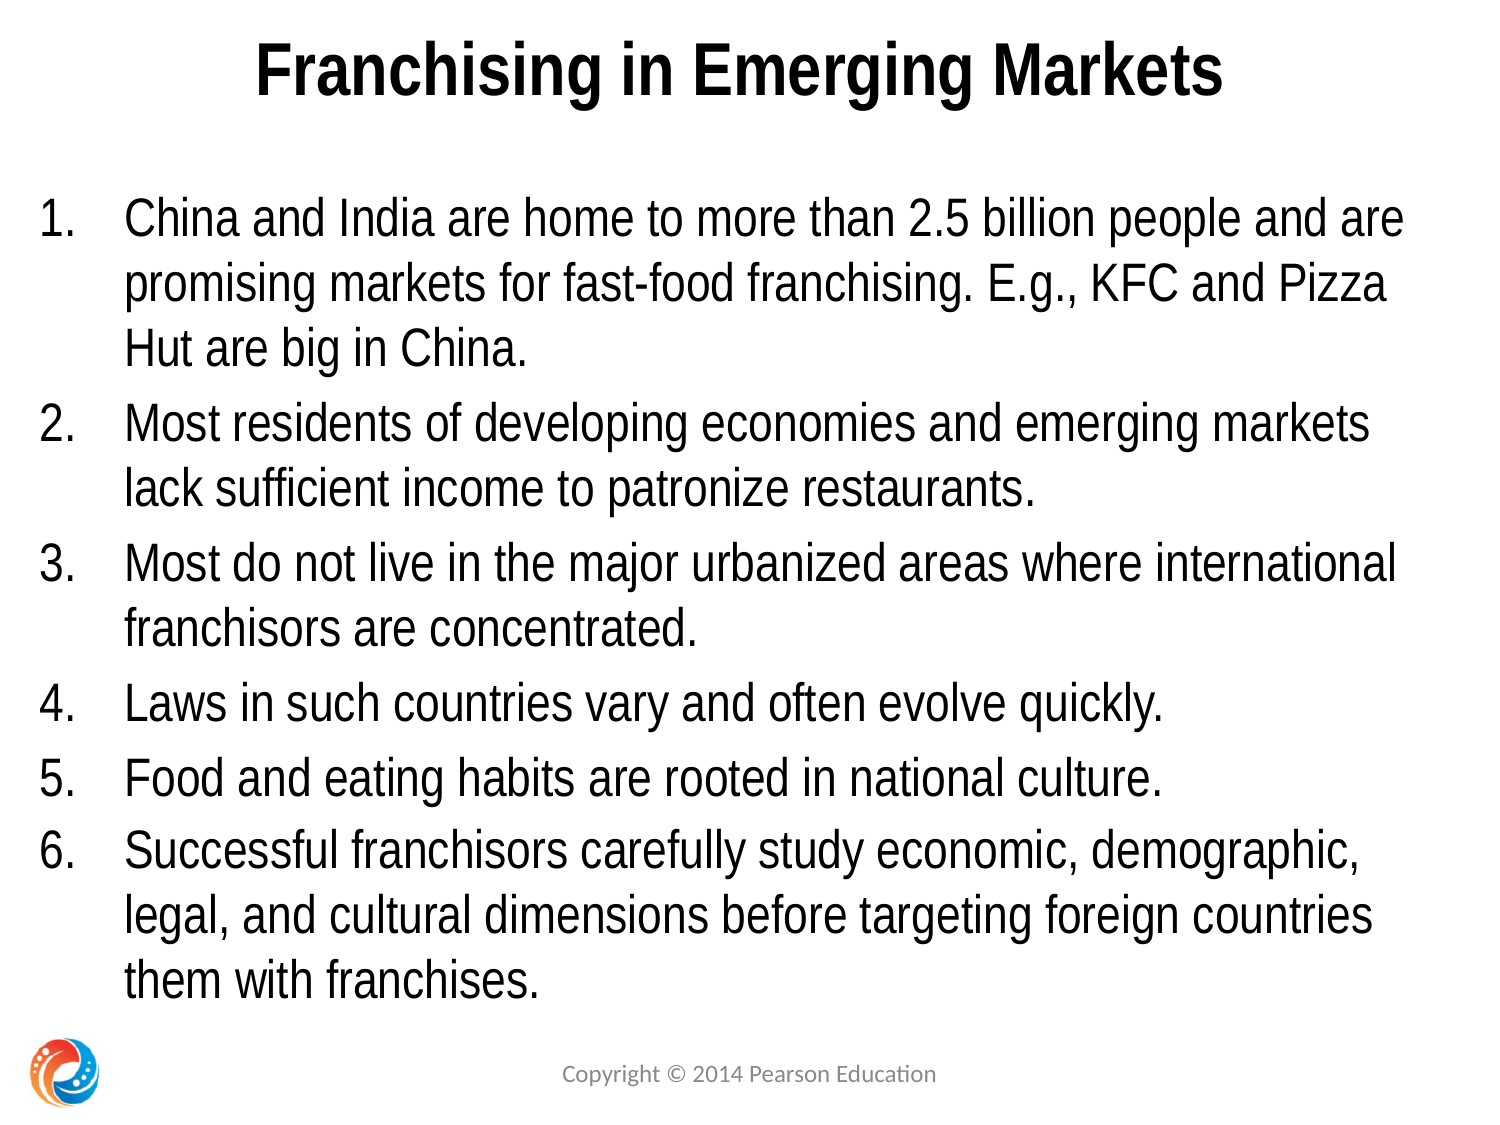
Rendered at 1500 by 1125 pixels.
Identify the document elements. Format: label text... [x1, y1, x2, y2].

picture [23, 1032, 105, 1111]
text_box China and India are home to more than 2.5 billion people and are promising markets for fast-food franchising. E.g., KFC and Pizza Hut are big in China. Most residents of developing economies and emerging markets lack sufficient income to patronize restaurants. Most do not live in the major urbanized areas where international franchisors are concentrated. Laws in such countries vary and often evolve quickly. Food and eating habits are rooted in national culture. Successful franchisors carefully study economic, demographic, legal, and cultural dimensions before targeting foreign countries them with franchises. [24, 174, 1463, 954]
title Franchising in Emerging Markets [29, 0, 1468, 135]
footer Copyright © 2014 Pearson Education [512, 1042, 988, 1103]
